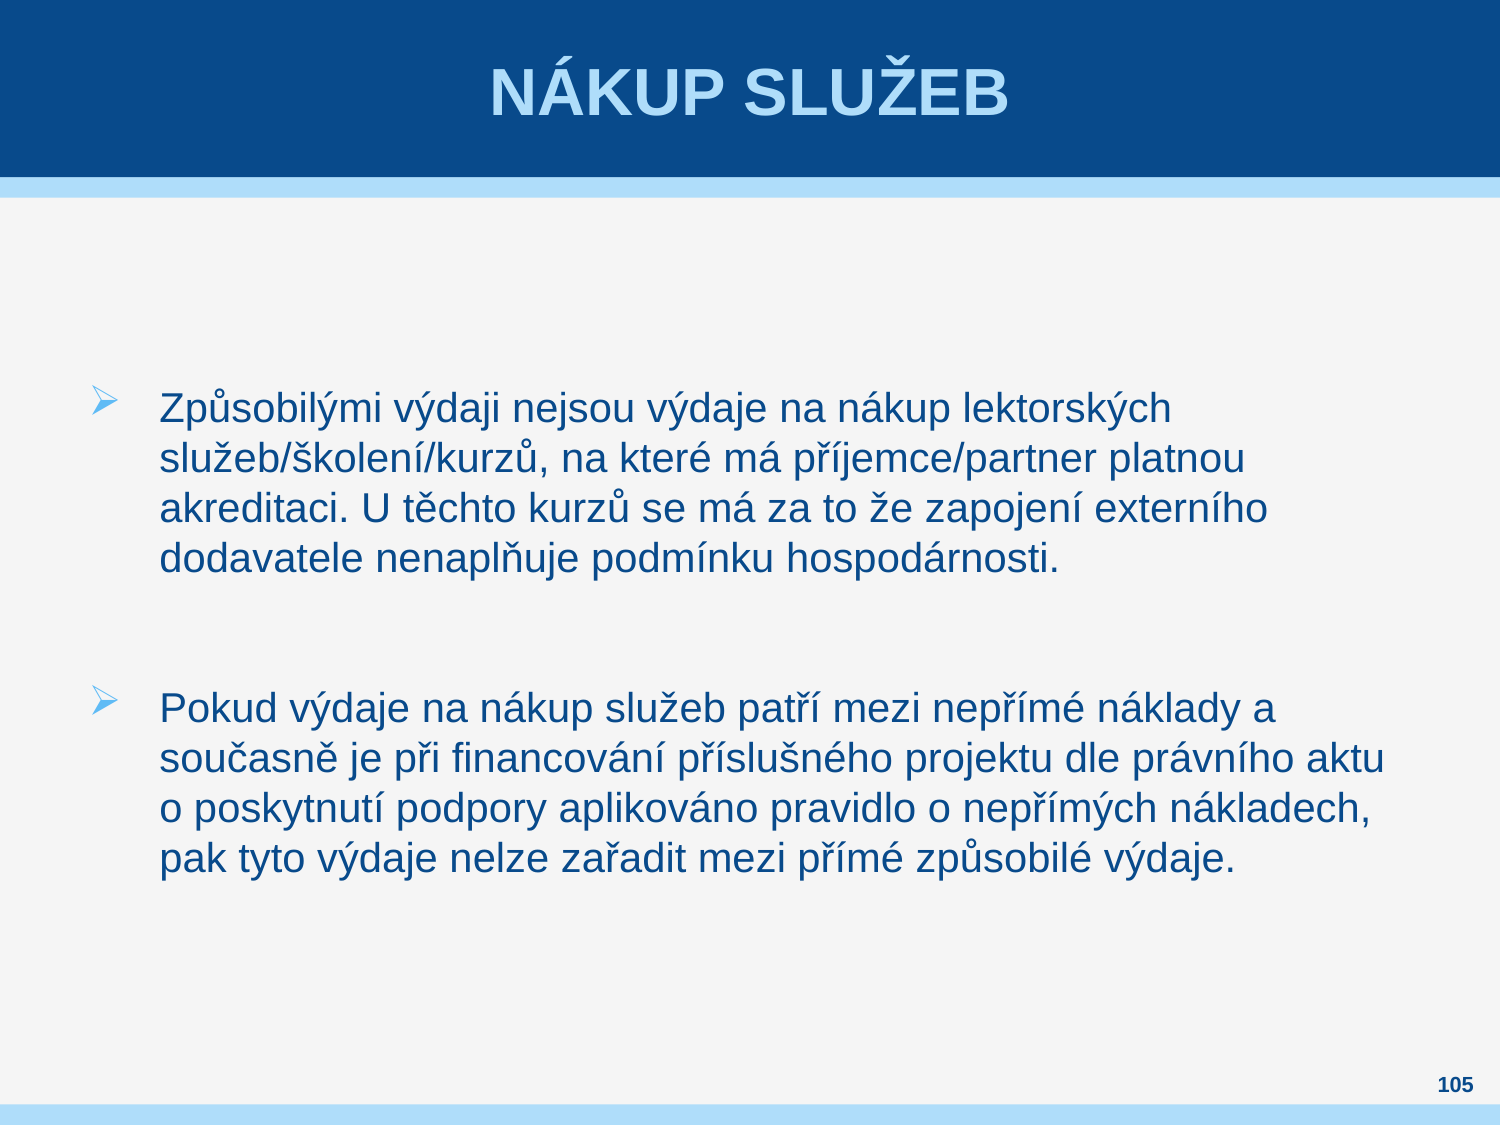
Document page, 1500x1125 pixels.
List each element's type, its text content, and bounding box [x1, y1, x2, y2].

list Způsobilými výdaji nejsou výdaje na nákup lektorských služeb/školení/kurzů, na které má příjemce/partner platnou akreditaci. U těchto kurzů se má za to že zapojení externího dodavatele nenaplňuje podmínku hospodárnosti. Pokud výdaje na nákup služeb patří mezi nepřímé náklady a současně je při financování příslušného projektu dle právního aktu o poskytnutí podpory aplikováno pravidlo o nepřímých nákladech, pak tyto výdaje nelze zařadit mezi přímé způsobilé výdaje. [88, 295, 1412, 1004]
title Nákup služeb [59, 0, 1441, 178]
slide_number 105 [1417, 1068, 1495, 1099]
